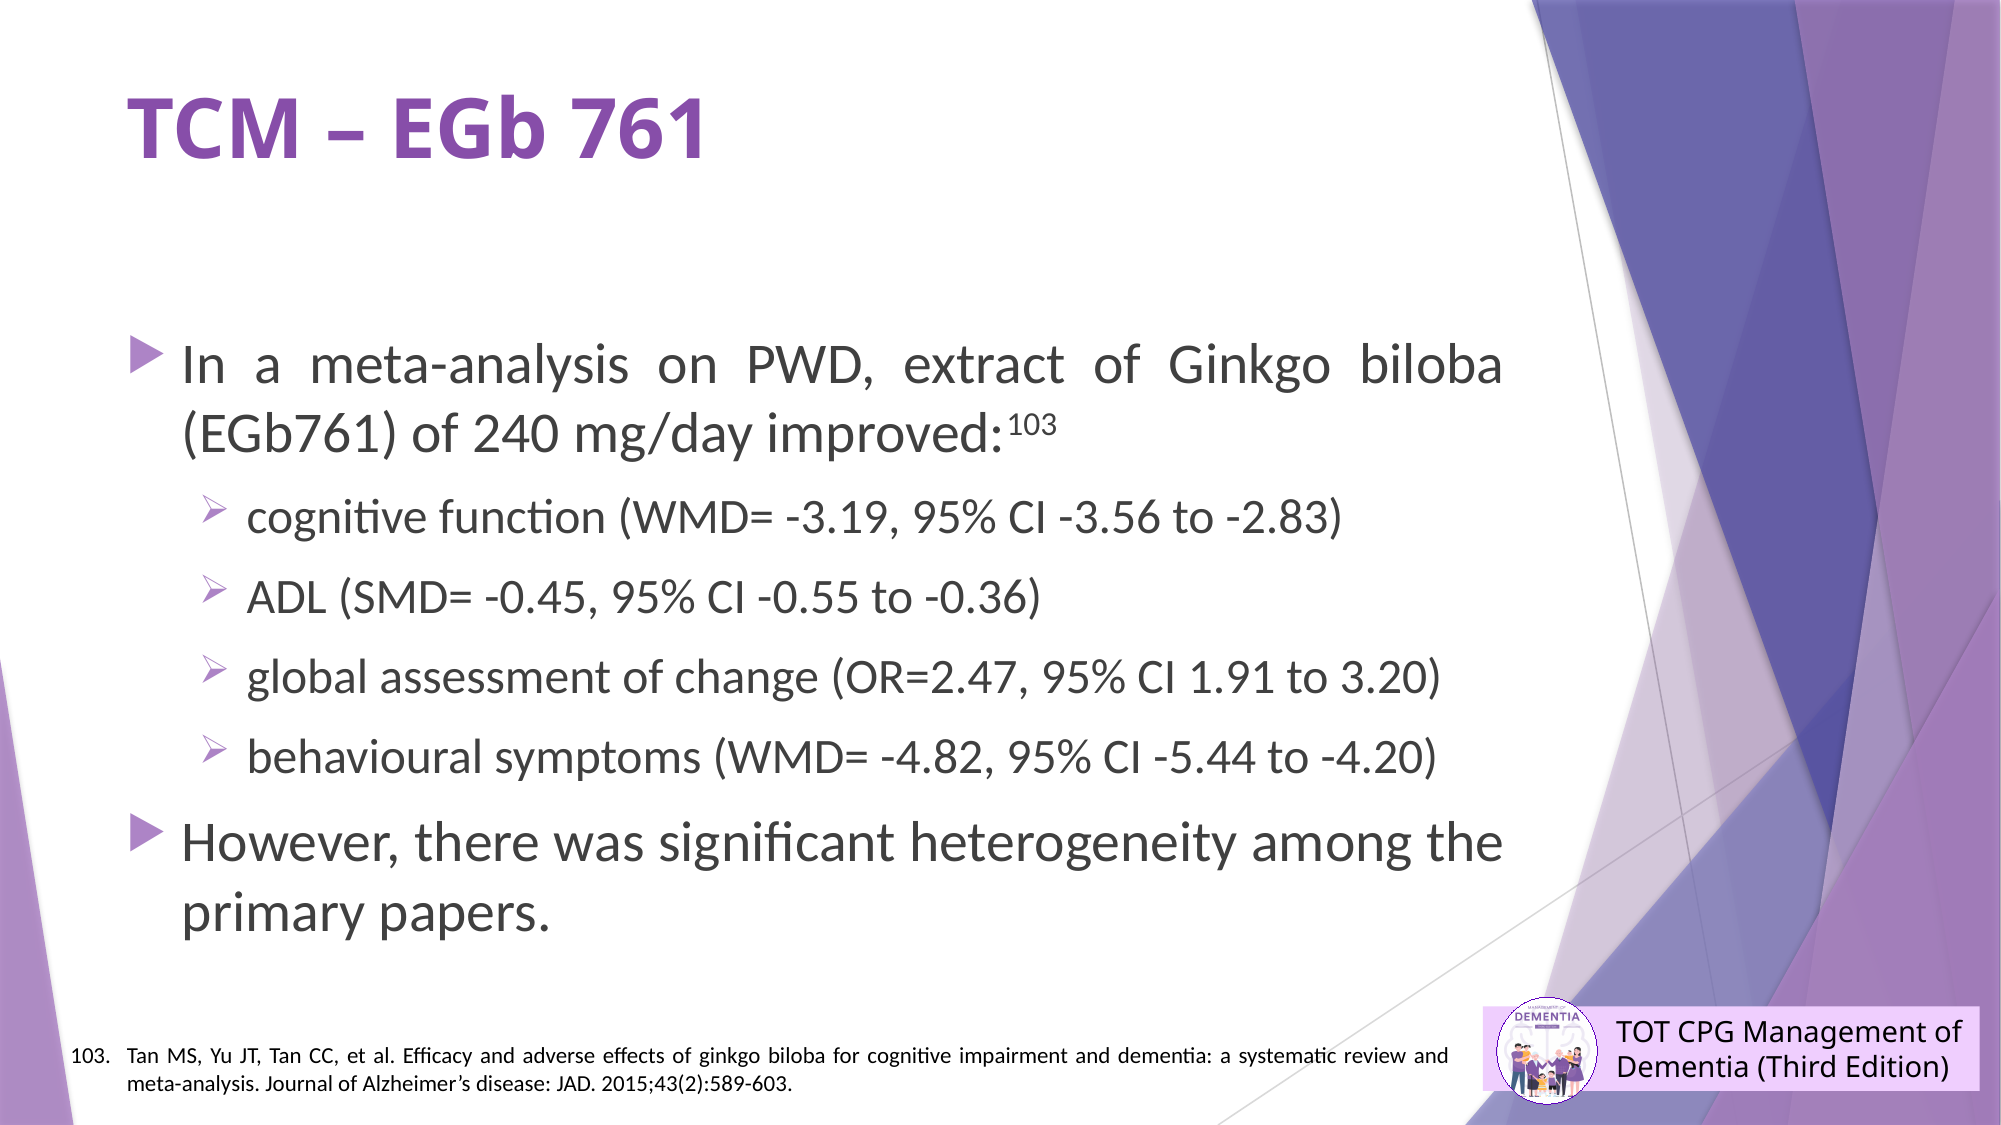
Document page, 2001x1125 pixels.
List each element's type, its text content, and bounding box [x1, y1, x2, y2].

list In a meta-analysis on PWD, extract of Ginkgo biloba (EGb761) of 240 mg/day improved:103 cognitive function (WMD= -3.19, 95% CI -3.56 to -2.83) ADL (SMD= -0.45, 95% CI -0.55 to -0.36) global assessment of change (OR=2.47, 95% CI 1.91 to 3.20) behavioural symptoms (WMD= -4.82, 95% CI -5.44 to -4.20) However, there was significant heterogeneity among the primary papers. [111, 317, 1522, 955]
text_box Tan MS, Yu JT, Tan CC, et al. Efficacy and adverse effects of ginkgo biloba for cognitive impairment and dementia: a systematic review and meta-analysis. Journal of Alzheimer’s disease: JAD. 2015;43(2):589-603. [55, 1033, 1466, 1104]
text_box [1482, 996, 1981, 1105]
title TCM – EGb 761 [111, 67, 1522, 285]
